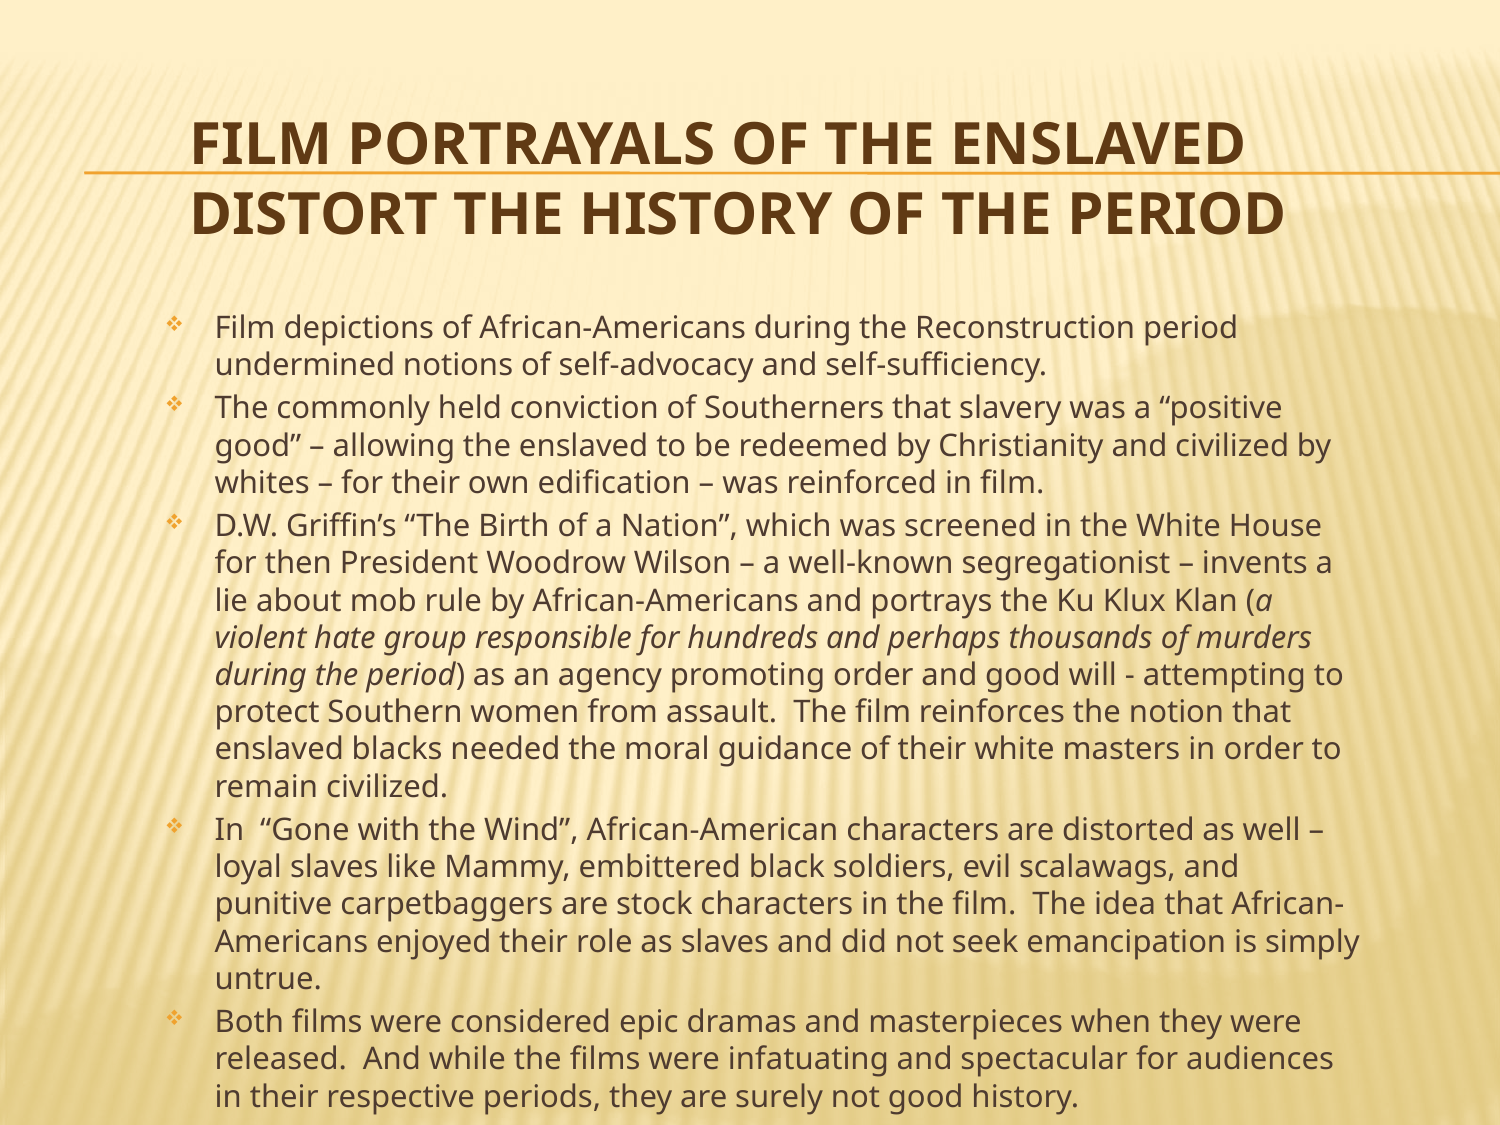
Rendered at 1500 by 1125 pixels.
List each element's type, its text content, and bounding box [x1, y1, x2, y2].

list Film depictions of African-Americans during the Reconstruction period undermined notions of self-advocacy and self-sufficiency. The commonly held conviction of Southerners that slavery was a “positive good” – allowing the enslaved to be redeemed by Christianity and civilized by whites – for their own edification – was reinforced in film. D.W. Griffin’s “The Birth of a Nation”, which was screened in the White House for then President Woodrow Wilson – a well-known segregationist – invents a lie about mob rule by African-Americans and portrays the Ku Klux Klan (a violent hate group responsible for hundreds and perhaps thousands of murders during the period) as an agency promoting order and good will - attempting to protect Southern women from assault. The film reinforces the notion that enslaved blacks needed the moral guidance of their white masters in order to remain civilized. In “Gone with the Wind”, African-American characters are distorted as well – loyal slaves like Mammy, embittered black soldiers, evil scalawags, and punitive carpetbaggers are stock characters in the film. The idea that African-Americans enjoyed their role as slaves and did not seek emancipation is simply untrue. Both films were considered epic dramas and masterpieces when they were released. And while the films were infatuating and spectacular for audiences in their respective periods, they are surely not good history. [150, 299, 1375, 1125]
title Film Portrayals of the enslaved Distort the History of the Period [174, 99, 1344, 252]
